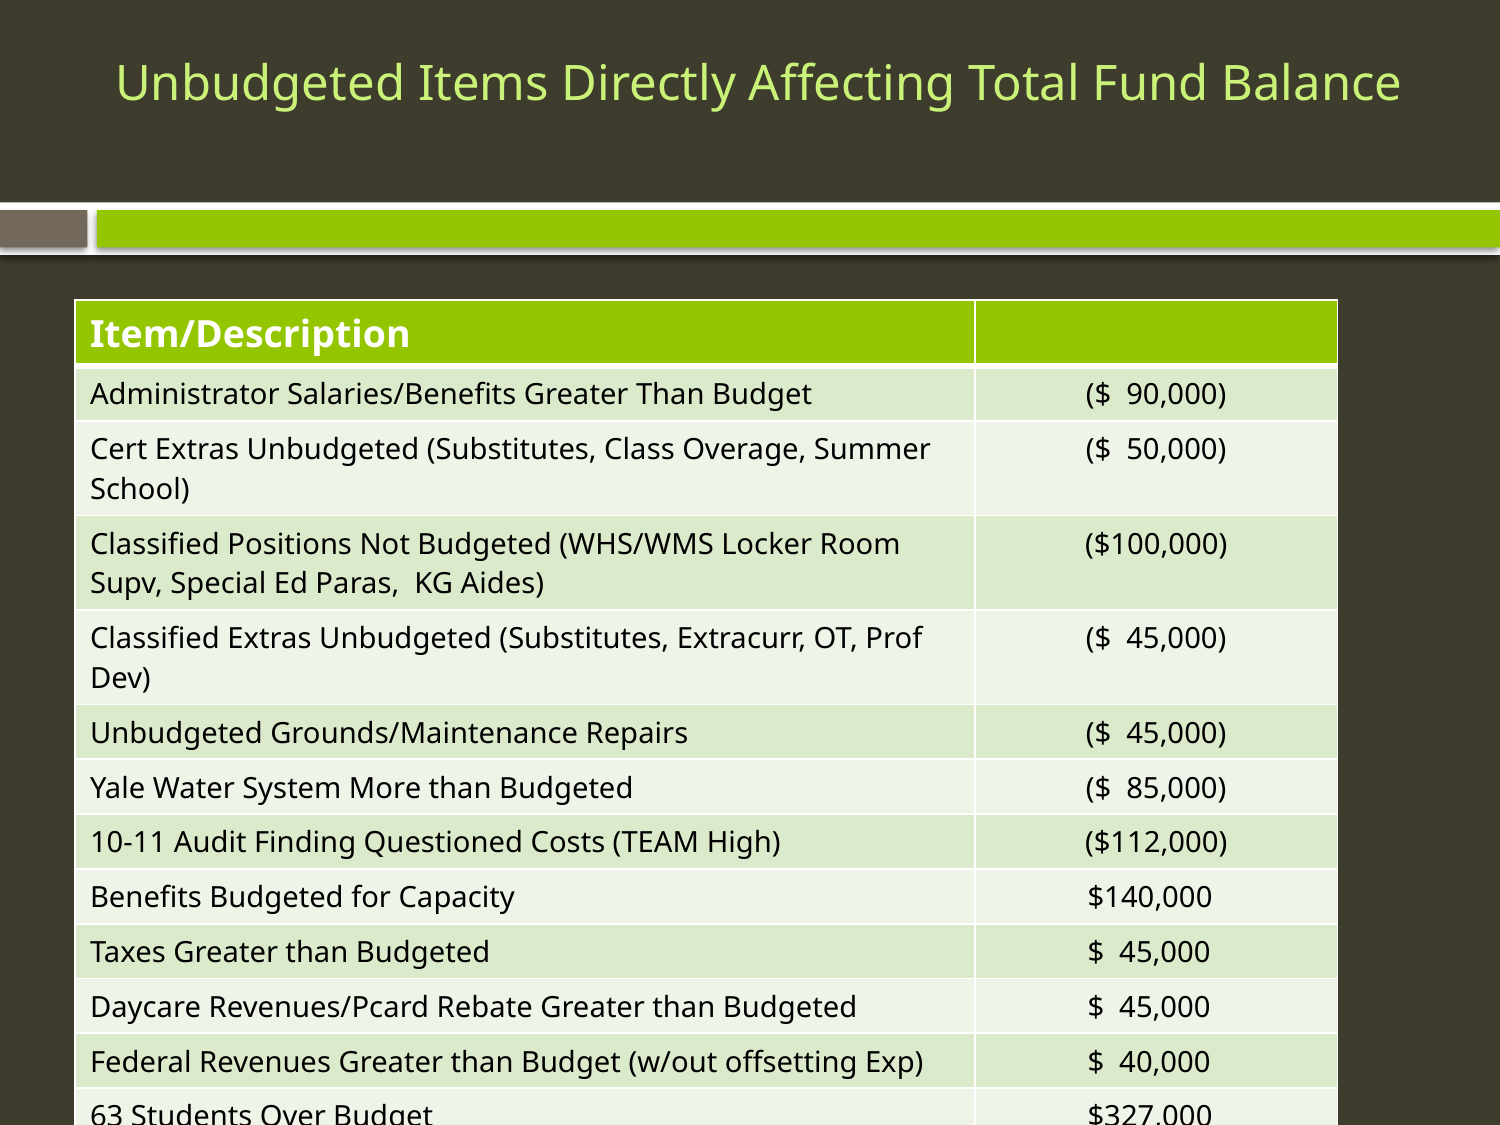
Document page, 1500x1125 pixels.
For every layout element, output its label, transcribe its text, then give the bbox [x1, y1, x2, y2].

table_header [976, 301, 1337, 363]
table_cell Classified Extras Unbudgeted (Substitutes, Extracurr, OT, Prof Dev) [76, 611, 974, 704]
table_cell Federal Revenues Greater than Budget (w/out offsetting Exp) [76, 1034, 974, 1087]
table_cell $ 40,000 [976, 1034, 1337, 1087]
table_cell $ 45,000 [976, 925, 1337, 978]
table_cell ($ 85,000) [976, 760, 1337, 813]
table_cell ($ 50,000) [976, 422, 1337, 515]
table_cell 63 Students Over Budget [76, 1089, 974, 1125]
table_cell ($ 90,000) [976, 369, 1337, 420]
table_cell ($ 45,000) [976, 705, 1337, 758]
title Unbudgeted Items Directly Affecting Total Fund Balance [100, 37, 1438, 125]
table_cell Daycare Revenues/Pcard Rebate Greater than Budgeted [76, 979, 974, 1032]
table_cell $140,000 [976, 870, 1337, 923]
table_cell ($112,000) [976, 815, 1337, 868]
table_cell 10-11 Audit Finding Questioned Costs (TEAM High) [76, 815, 974, 868]
table_cell Cert Extras Unbudgeted (Substitutes, Class Overage, Summer School) [76, 422, 974, 515]
table_cell Yale Water System More than Budgeted [76, 760, 974, 813]
table_cell ($ 45,000) [976, 611, 1337, 704]
table_header Item/Description [76, 301, 974, 363]
table_cell Taxes Greater than Budgeted [76, 925, 974, 978]
table_cell $327,000 [976, 1089, 1337, 1125]
table_cell $ 45,000 [976, 979, 1337, 1032]
table_cell ($100,000) [976, 516, 1337, 609]
table_cell Classified Positions Not Budgeted (WHS/WMS Locker Room Supv, Special Ed Paras, KG Aides) [76, 516, 974, 609]
table_cell Administrator Salaries/Benefits Greater Than Budget [76, 369, 974, 420]
table_cell Unbudgeted Grounds/Maintenance Repairs [76, 705, 974, 758]
table_cell Benefits Budgeted for Capacity [76, 870, 974, 923]
